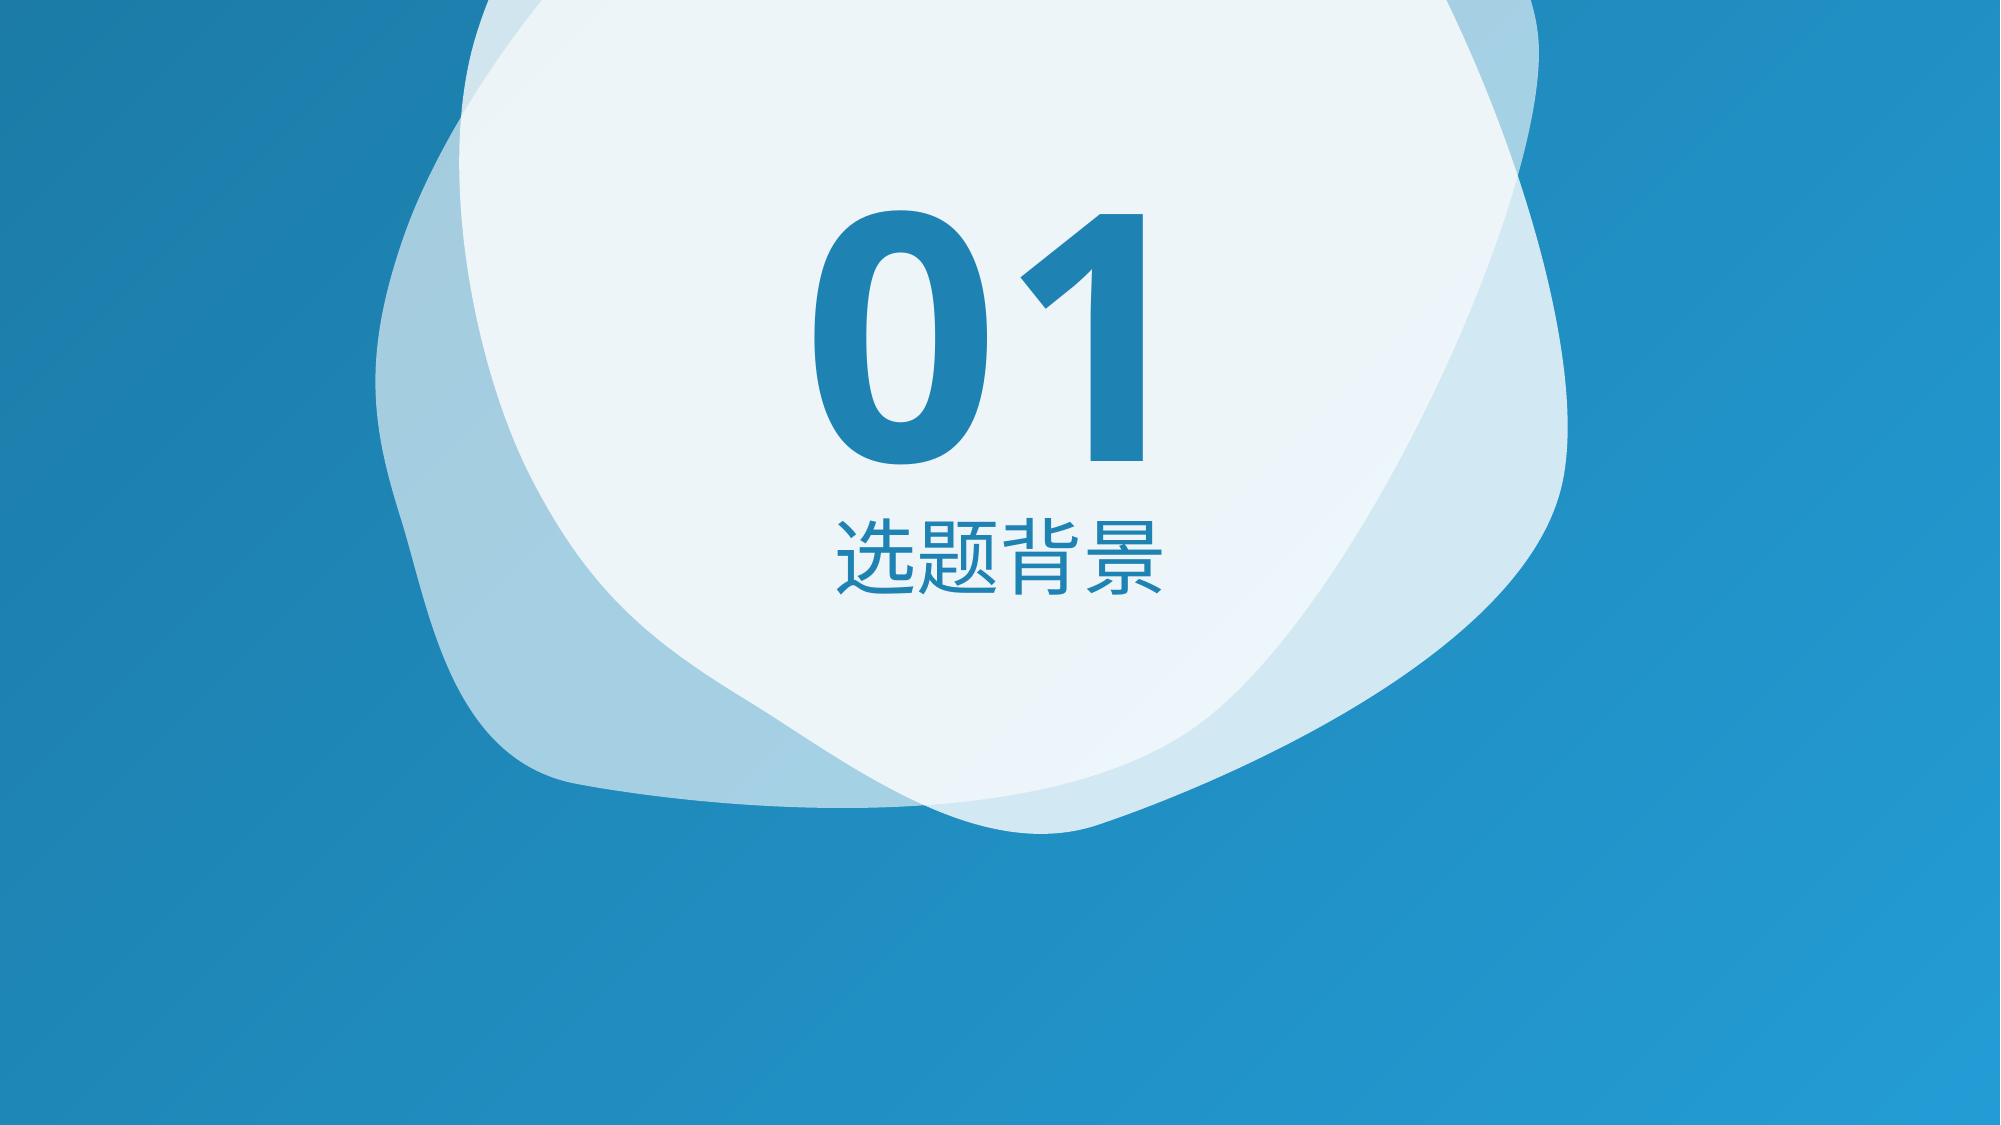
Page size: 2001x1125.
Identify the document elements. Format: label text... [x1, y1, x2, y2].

list 选题背景 [610, 497, 1389, 633]
list 01 [761, 108, 1239, 497]
